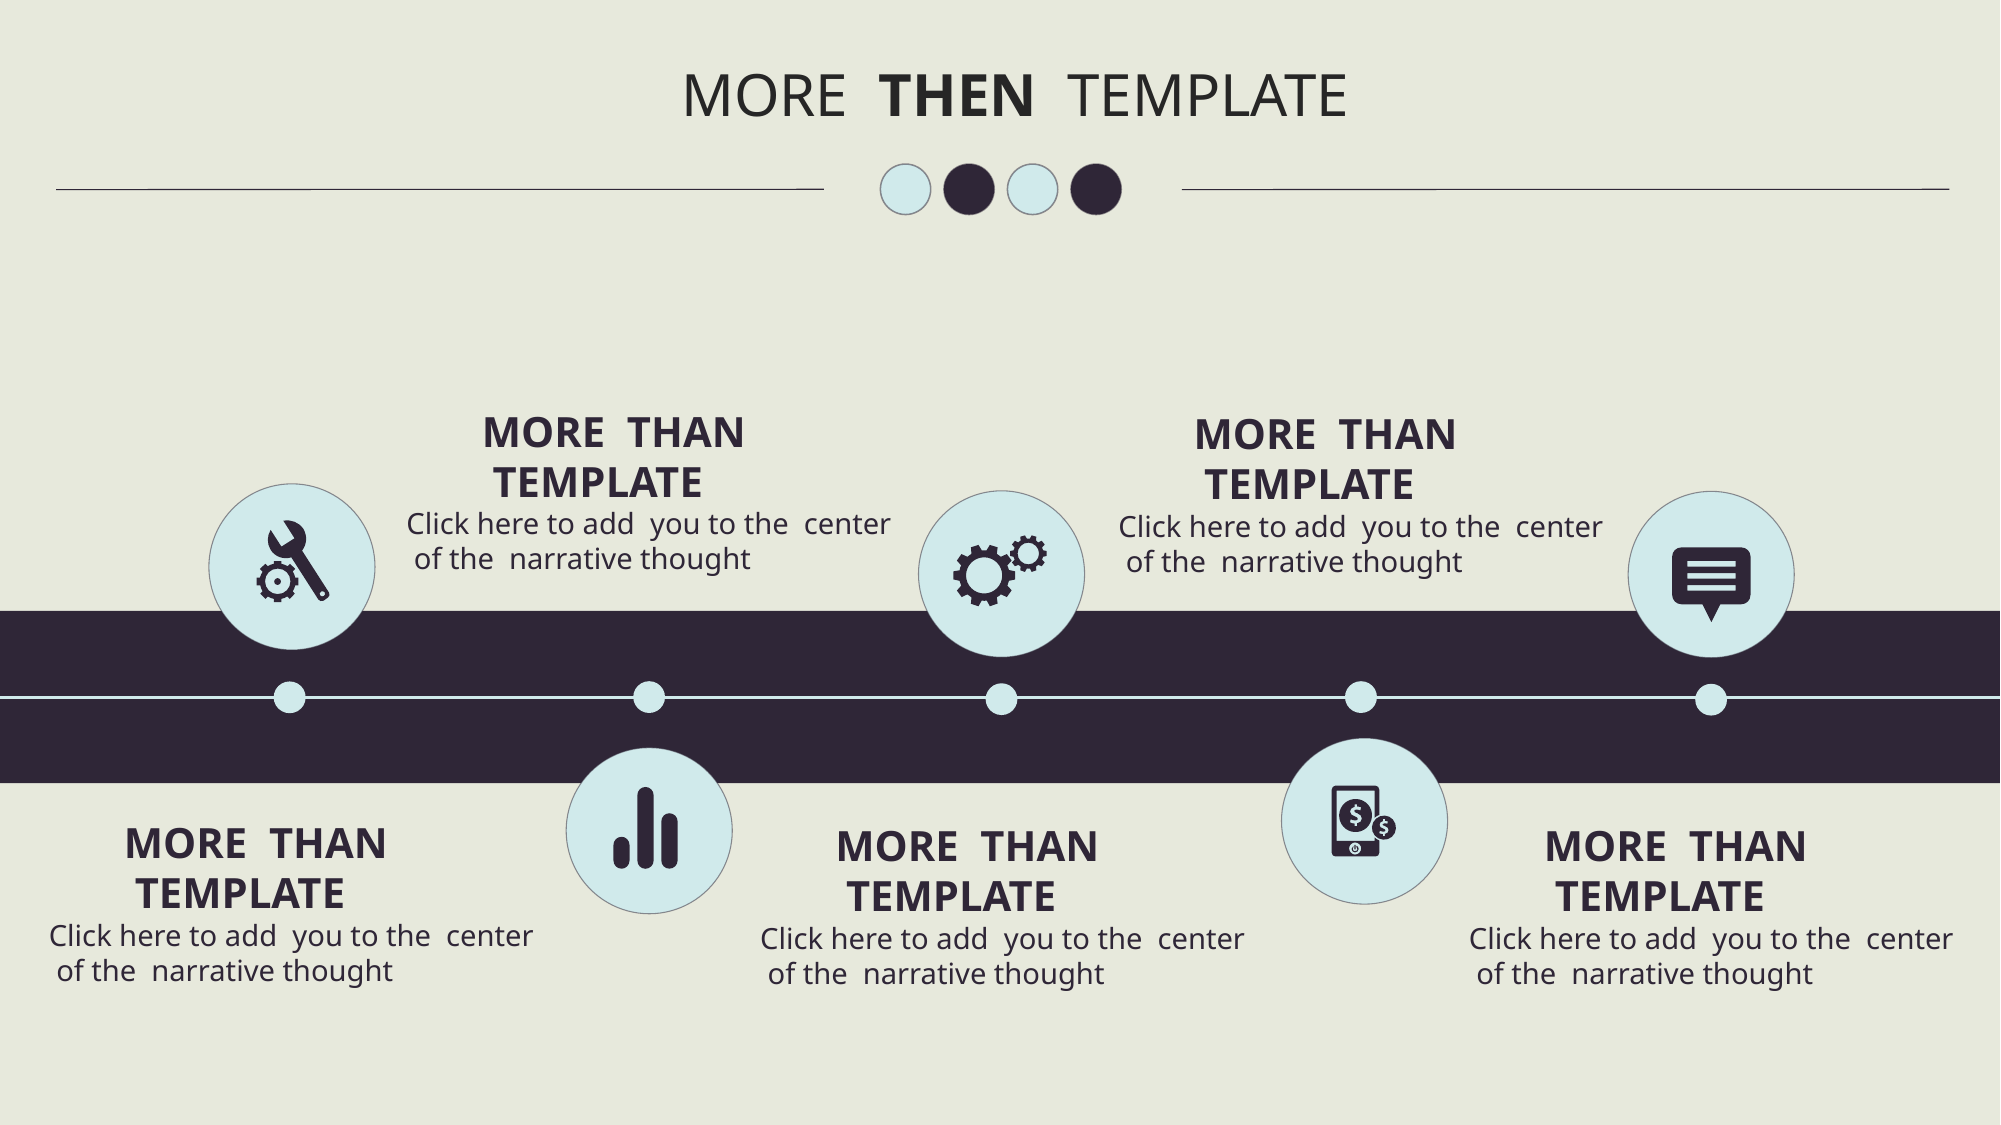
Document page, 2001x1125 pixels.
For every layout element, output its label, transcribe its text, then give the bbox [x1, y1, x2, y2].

text_box [273, 681, 306, 696]
text_box [1350, 709, 1372, 713]
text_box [1331, 785, 1398, 857]
text_box MORE THAN TEMPLATE Click here to add you to the center of the narrative thought [33, 809, 549, 995]
text_box [638, 709, 660, 713]
text_box [1698, 709, 1724, 716]
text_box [880, 163, 1122, 215]
text_box [208, 483, 376, 650]
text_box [1671, 547, 1751, 623]
text_box MORE THAN TEMPLATE Click here to add you to the center of the narrative thought [391, 398, 907, 583]
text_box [256, 518, 331, 603]
text_box [0, 708, 2000, 784]
text_box [1281, 738, 1448, 905]
text_box MORE THEN TEMPLATE [636, 42, 1365, 138]
text_box MORE THAN TEMPLATE Click here to add you to the center of the narrative thought [1103, 400, 1619, 586]
text_box [0, 610, 2000, 696]
text_box [918, 490, 1085, 658]
text_box MORE THAN TEMPLATE Click here to add you to the center of the narrative thought [745, 812, 1261, 998]
text_box [278, 709, 301, 714]
text_box [1628, 491, 1795, 658]
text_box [953, 535, 1047, 607]
text_box MORE THAN TEMPLATE Click here to add you to the center of the narrative thought [1453, 812, 1969, 998]
text_box [633, 681, 665, 696]
text_box [1695, 683, 1727, 696]
text_box [989, 709, 1014, 716]
text_box [1345, 681, 1377, 696]
text_box [566, 747, 733, 914]
text_box [986, 683, 1017, 696]
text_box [613, 786, 678, 869]
